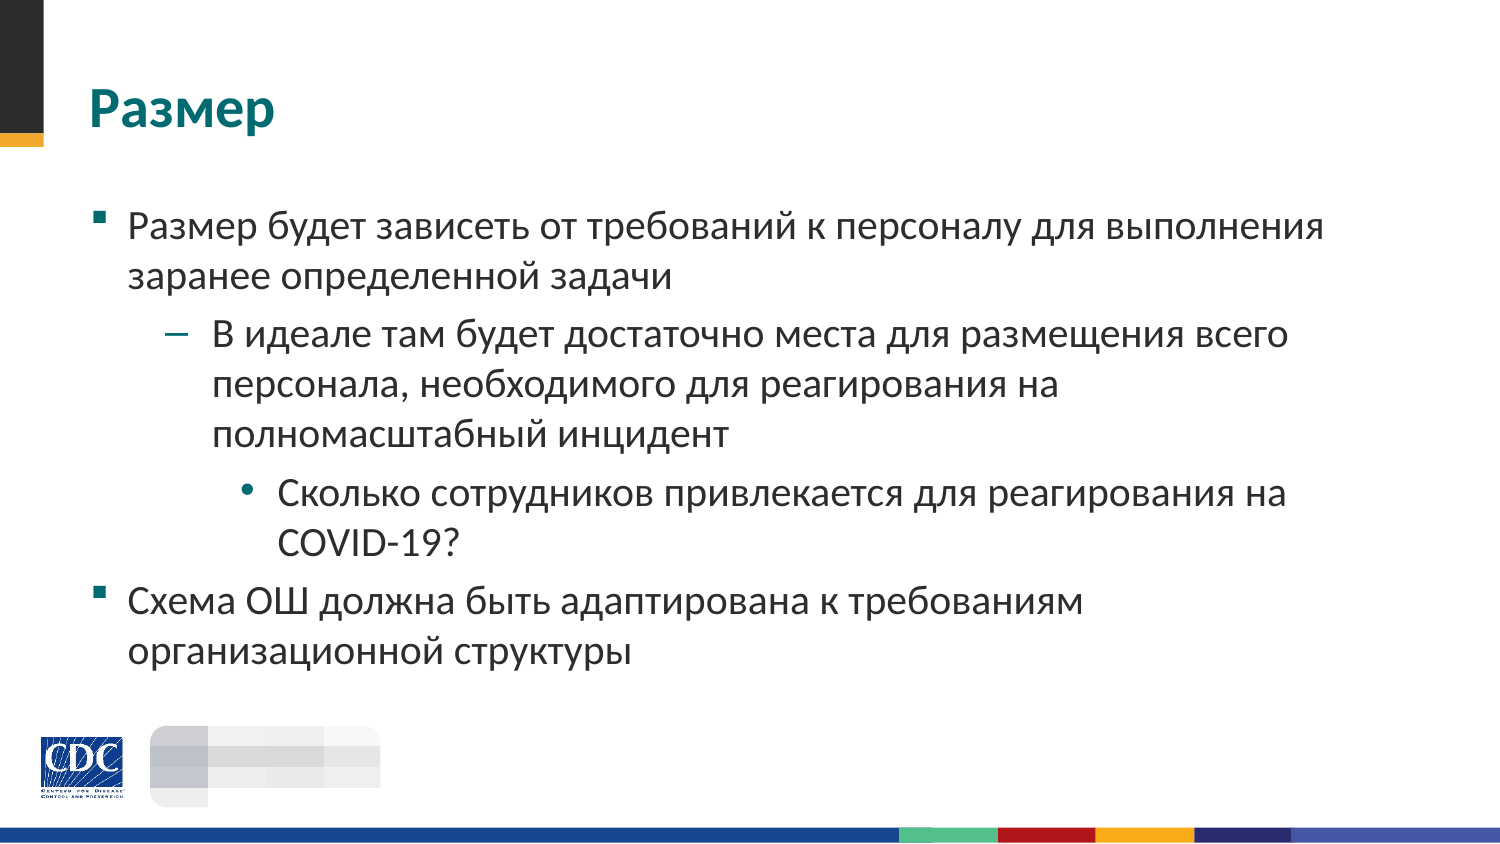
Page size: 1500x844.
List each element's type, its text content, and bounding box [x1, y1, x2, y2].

title Размер [75, 33, 1425, 147]
picture [41, 737, 125, 798]
list Размер будет зависеть от требований к персоналу для выполнения заранее определенной задачи В идеале там будет достаточно места для размещения всего персонала, необходимого для реагирования на полномасштабный инцидент Сколько сотрудников привлекается для реагирования на COVID-19? Схема ОШ должна быть адаптирована к требованиям организационной структуры [75, 190, 1414, 739]
